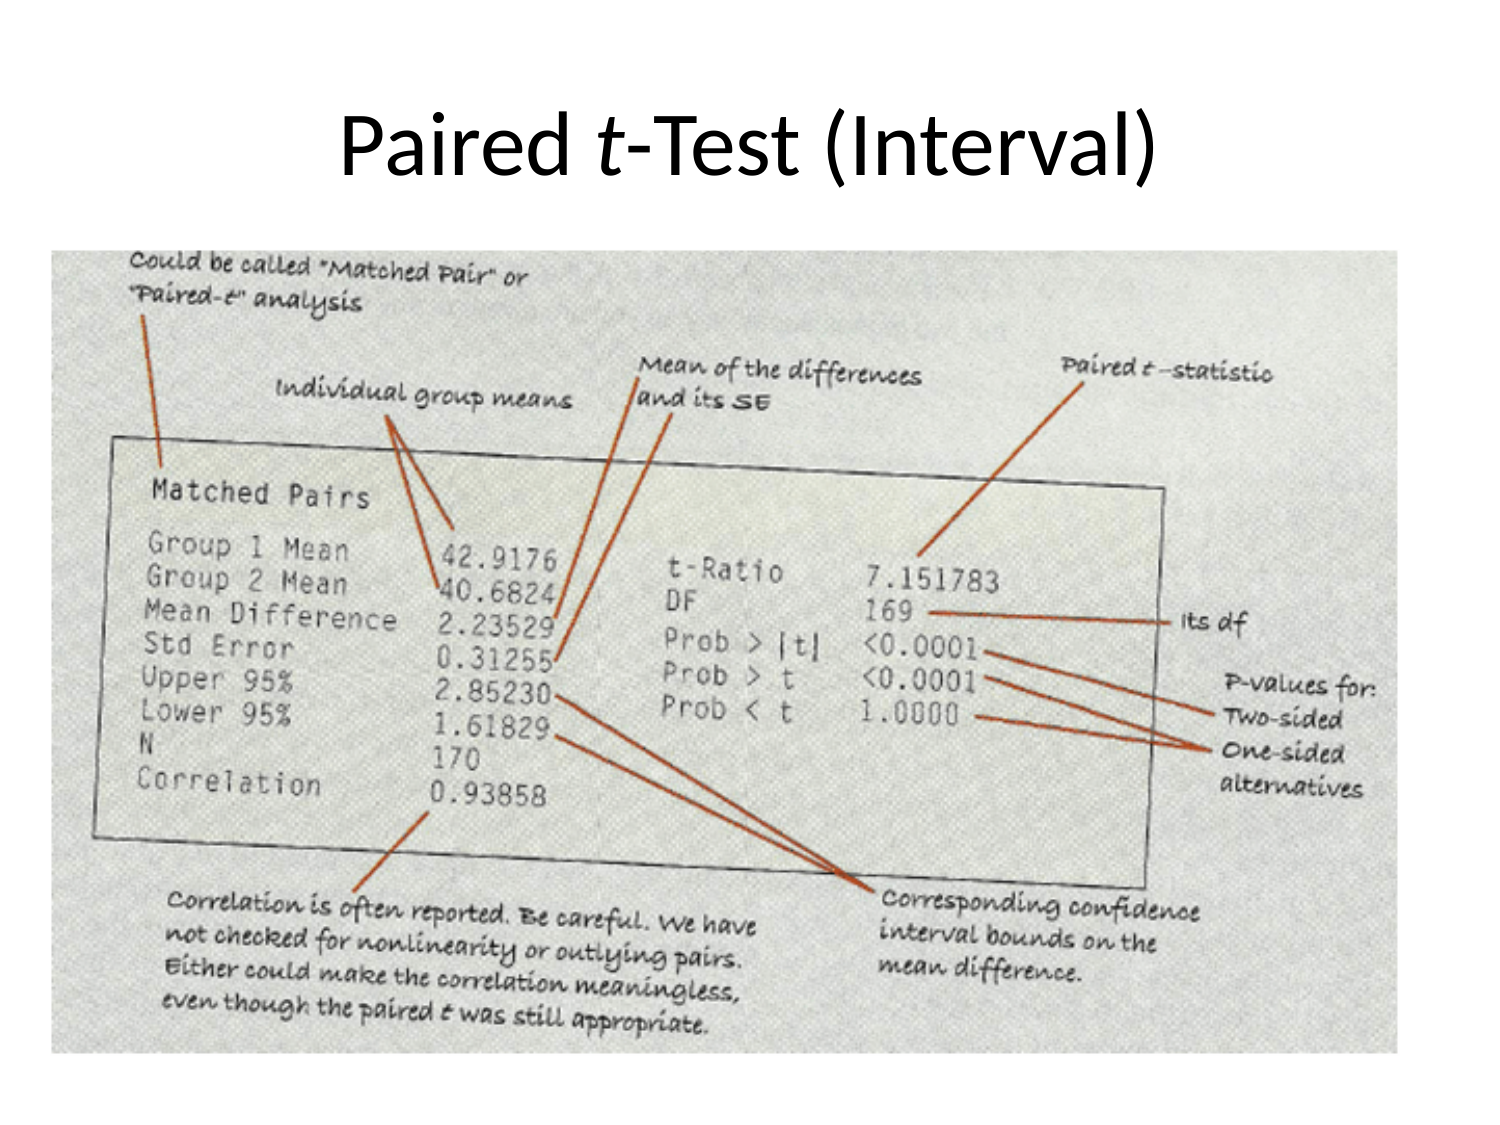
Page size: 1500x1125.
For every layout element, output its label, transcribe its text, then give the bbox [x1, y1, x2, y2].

picture [49, 249, 1400, 1056]
title Paired t-Test (Interval) [75, 45, 1425, 233]
